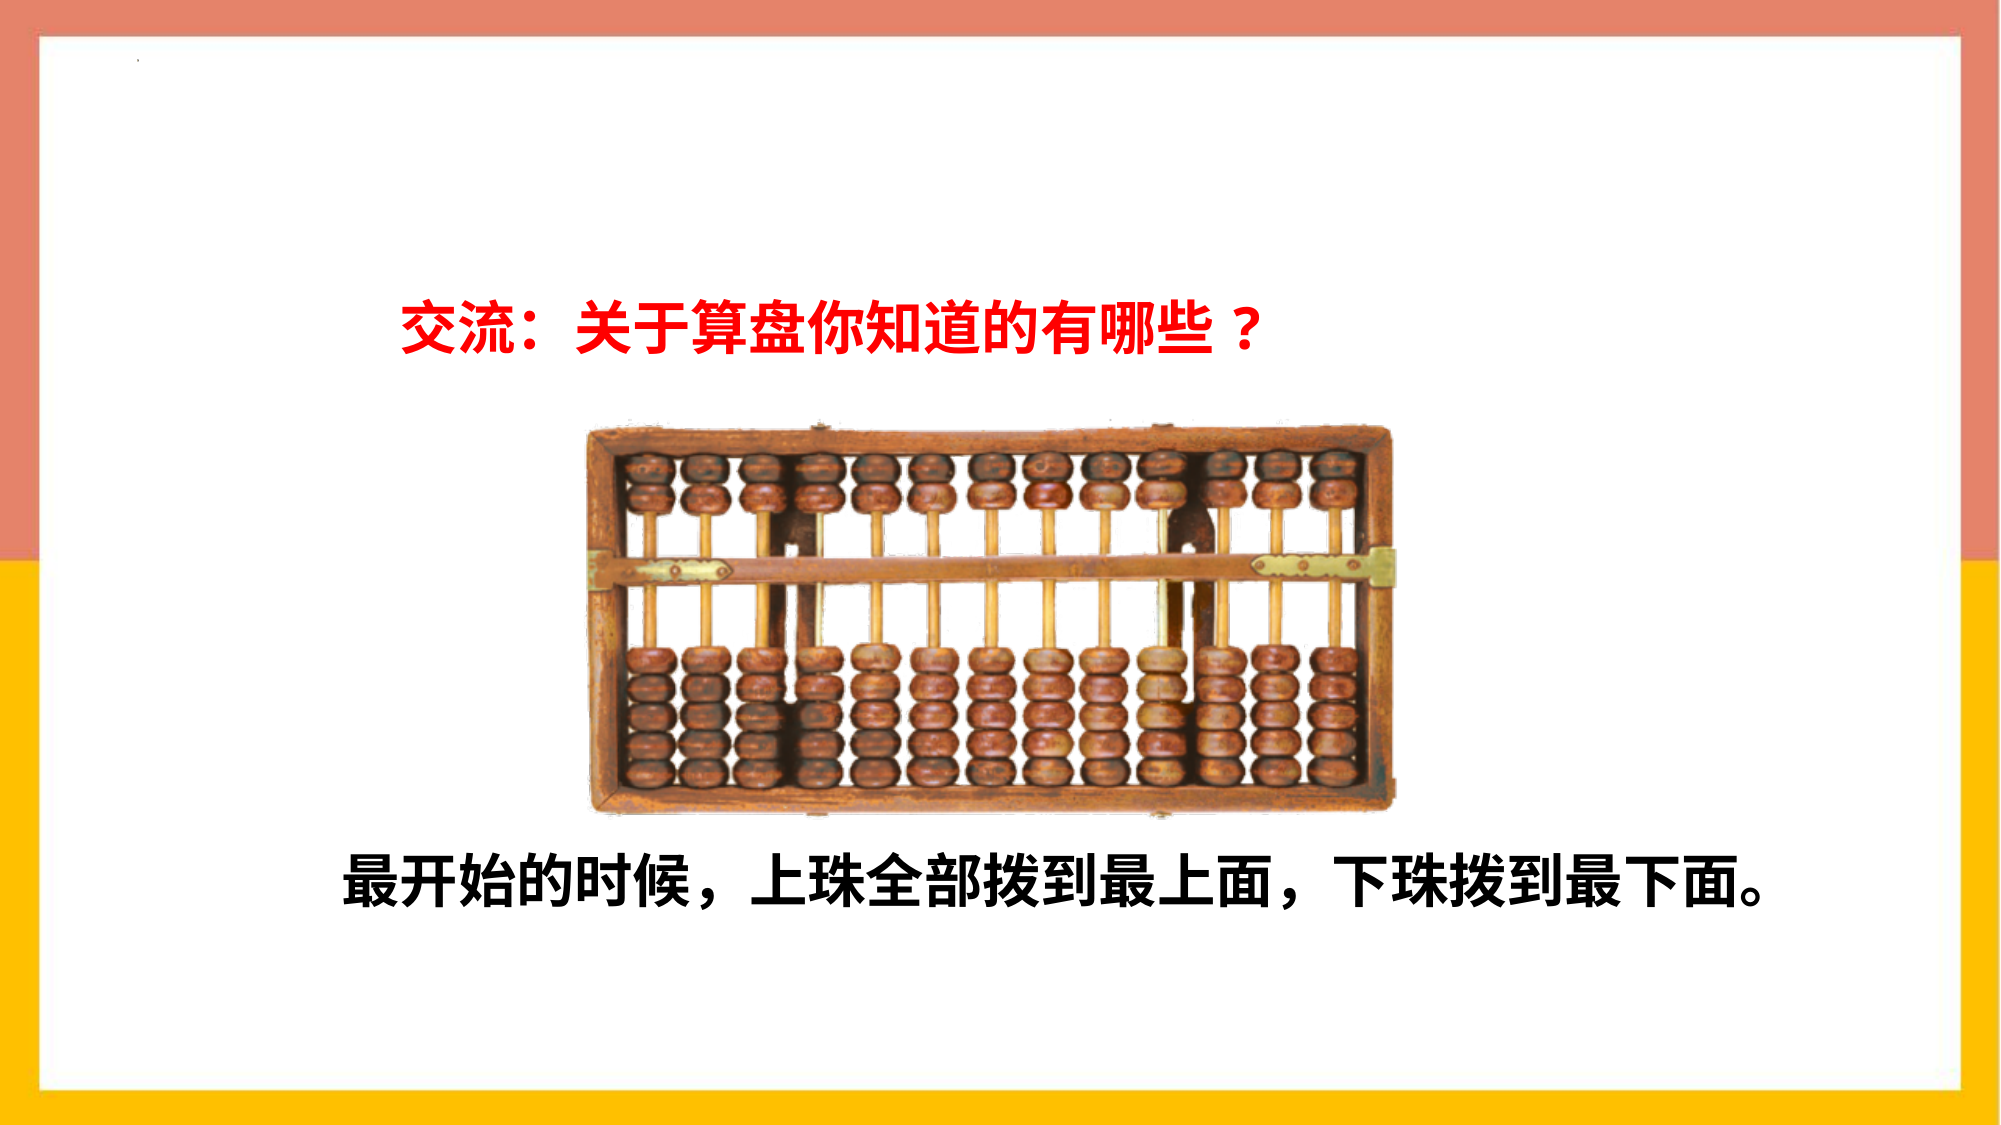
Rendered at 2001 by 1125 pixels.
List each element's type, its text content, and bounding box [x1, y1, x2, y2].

text_box 最开始的时候，上珠全部拨到最上面，下珠拨到最下面。 [326, 837, 1810, 922]
picture [0, 0, 2001, 1125]
text_box 交流：关于算盘你知道的有哪些? [384, 283, 1590, 369]
